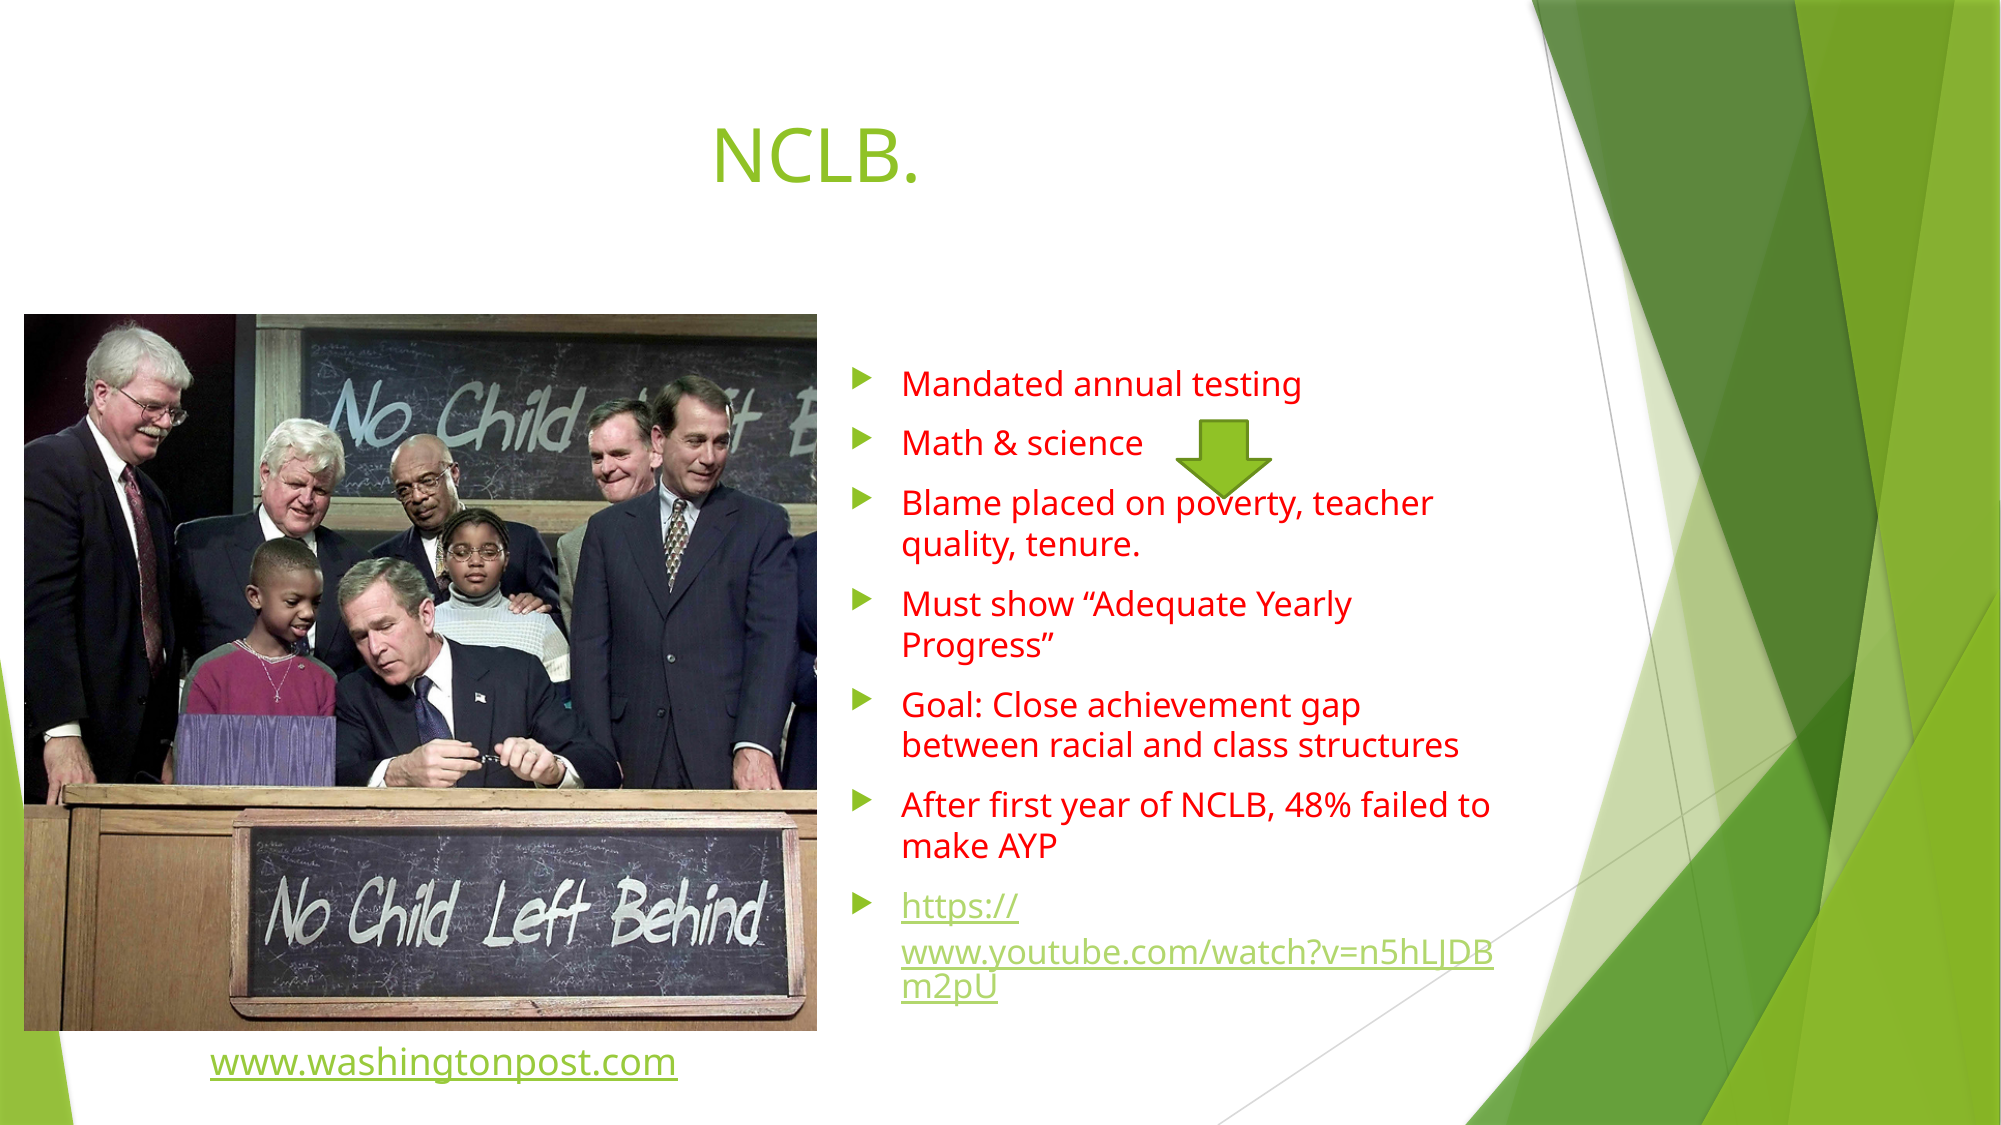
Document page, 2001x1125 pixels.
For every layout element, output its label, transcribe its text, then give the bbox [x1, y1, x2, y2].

text_box [1175, 419, 1273, 500]
text_box www.washingtonpost.com [195, 1040, 693, 1097]
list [24, 314, 817, 1032]
list Mandated annual testing Math & science Blame placed on poverty, teacher quality, tenure. Must show “Adequate Yearly Progress” Goal: Close achievement gap between racial and class structures After first year of NCLB, 48% failed to make AYP https://www.youtube.com/watch?v=n5hLJDBm2pU [834, 354, 1522, 992]
title NCLB. [111, 99, 1522, 317]
